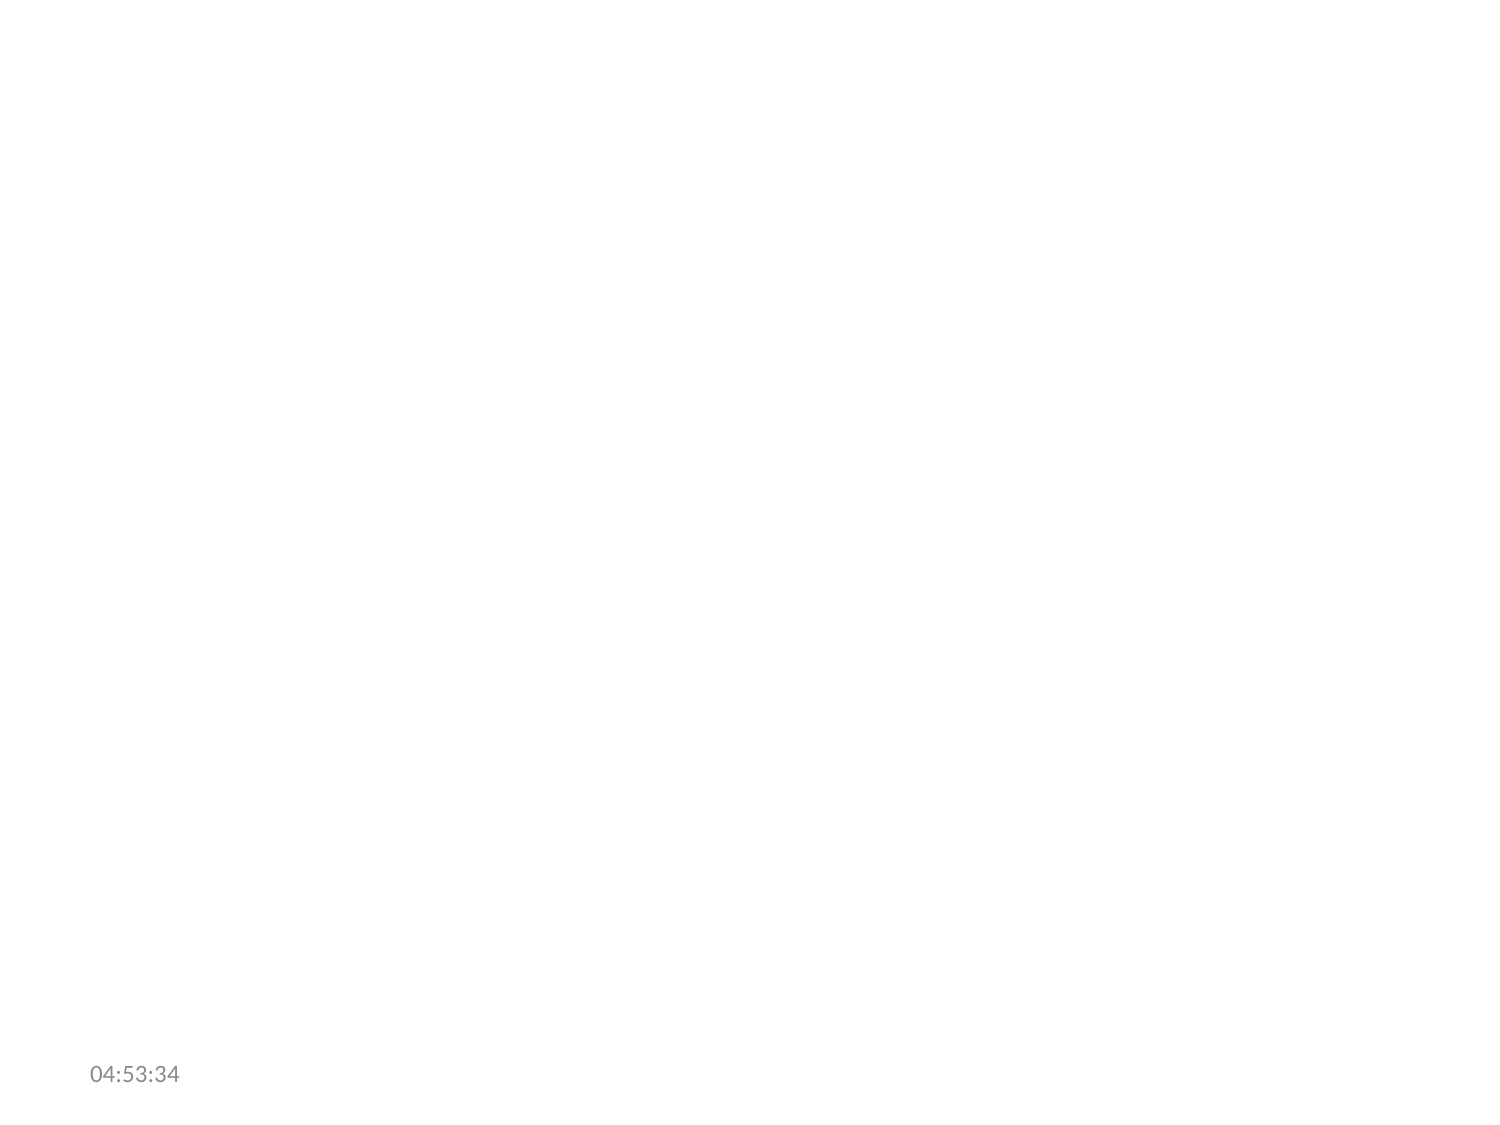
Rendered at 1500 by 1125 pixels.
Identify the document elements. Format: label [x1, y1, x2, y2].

slide_number [75, 1042, 425, 1103]
